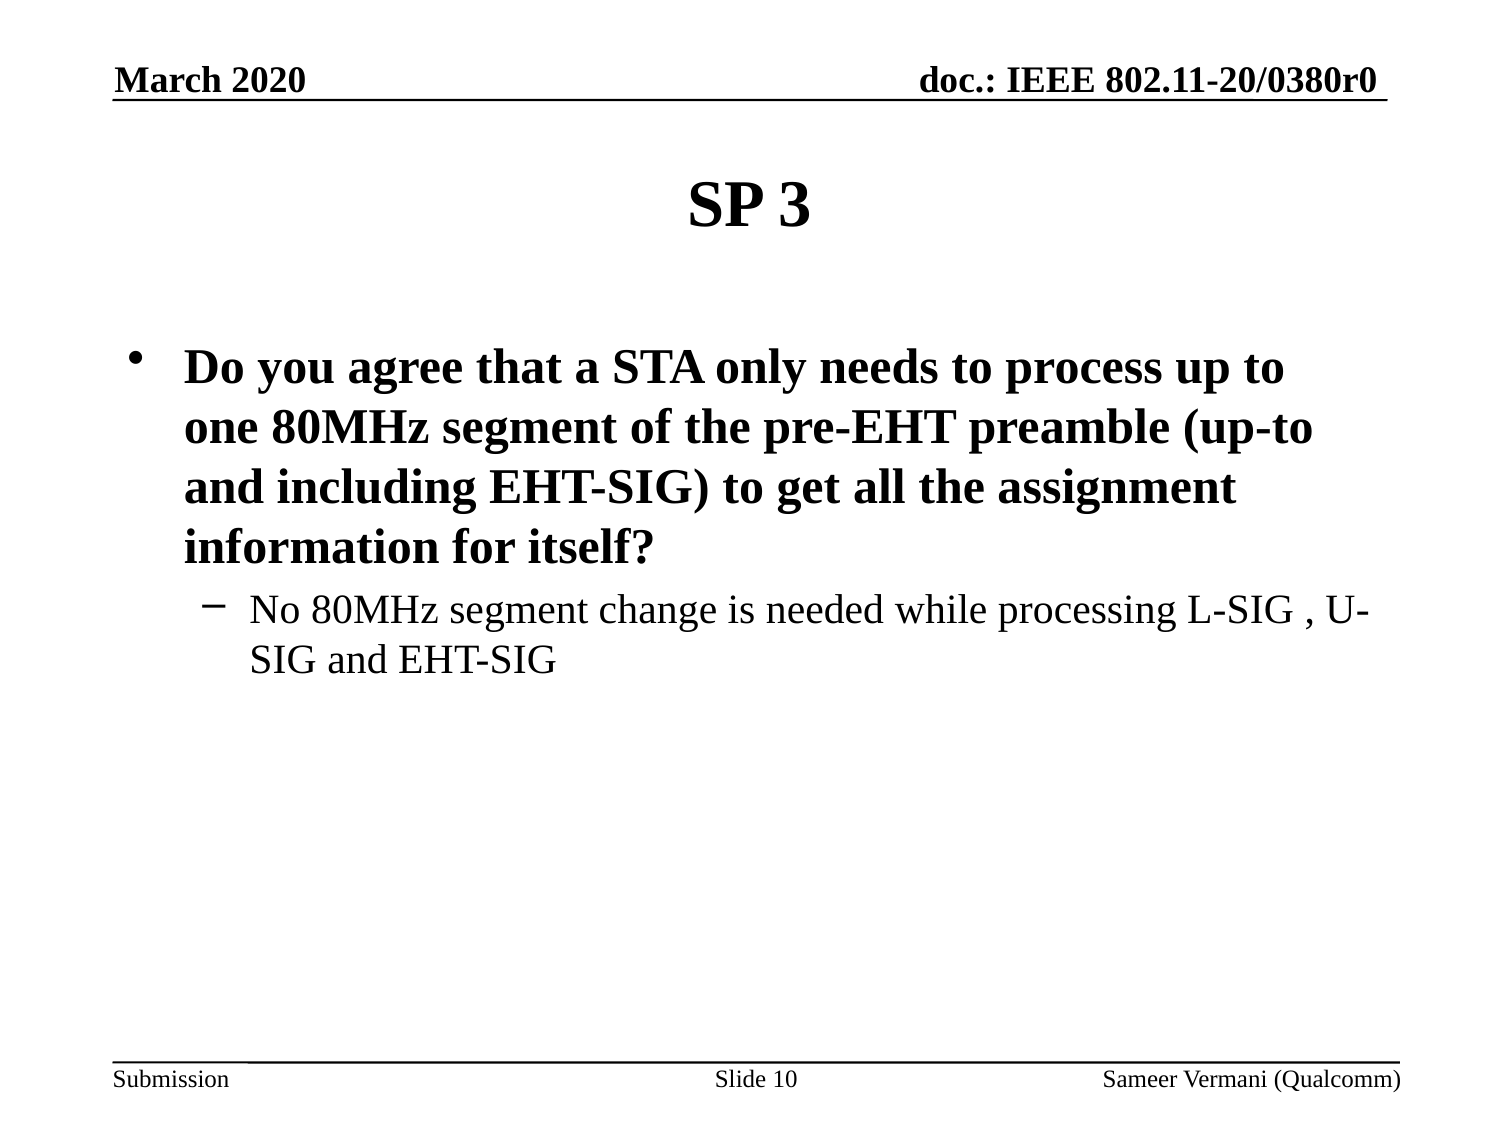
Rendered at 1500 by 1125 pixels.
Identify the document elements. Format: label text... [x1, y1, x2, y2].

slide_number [114, 54, 354, 101]
slide_number Slide 10 [712, 1061, 800, 1093]
list Do you agree that a STA only needs to process up to one 80MHz segment of the pre-EHT preamble (up-to and including EHT-SIG) to get all the assignment information for itself? No 80MHz segment change is needed while processing L-SIG , U-SIG and EHT-SIG [112, 326, 1388, 1002]
title SP 3 [112, 112, 1388, 288]
footer Sameer Vermani (Qualcomm) [1062, 1061, 1402, 1093]
